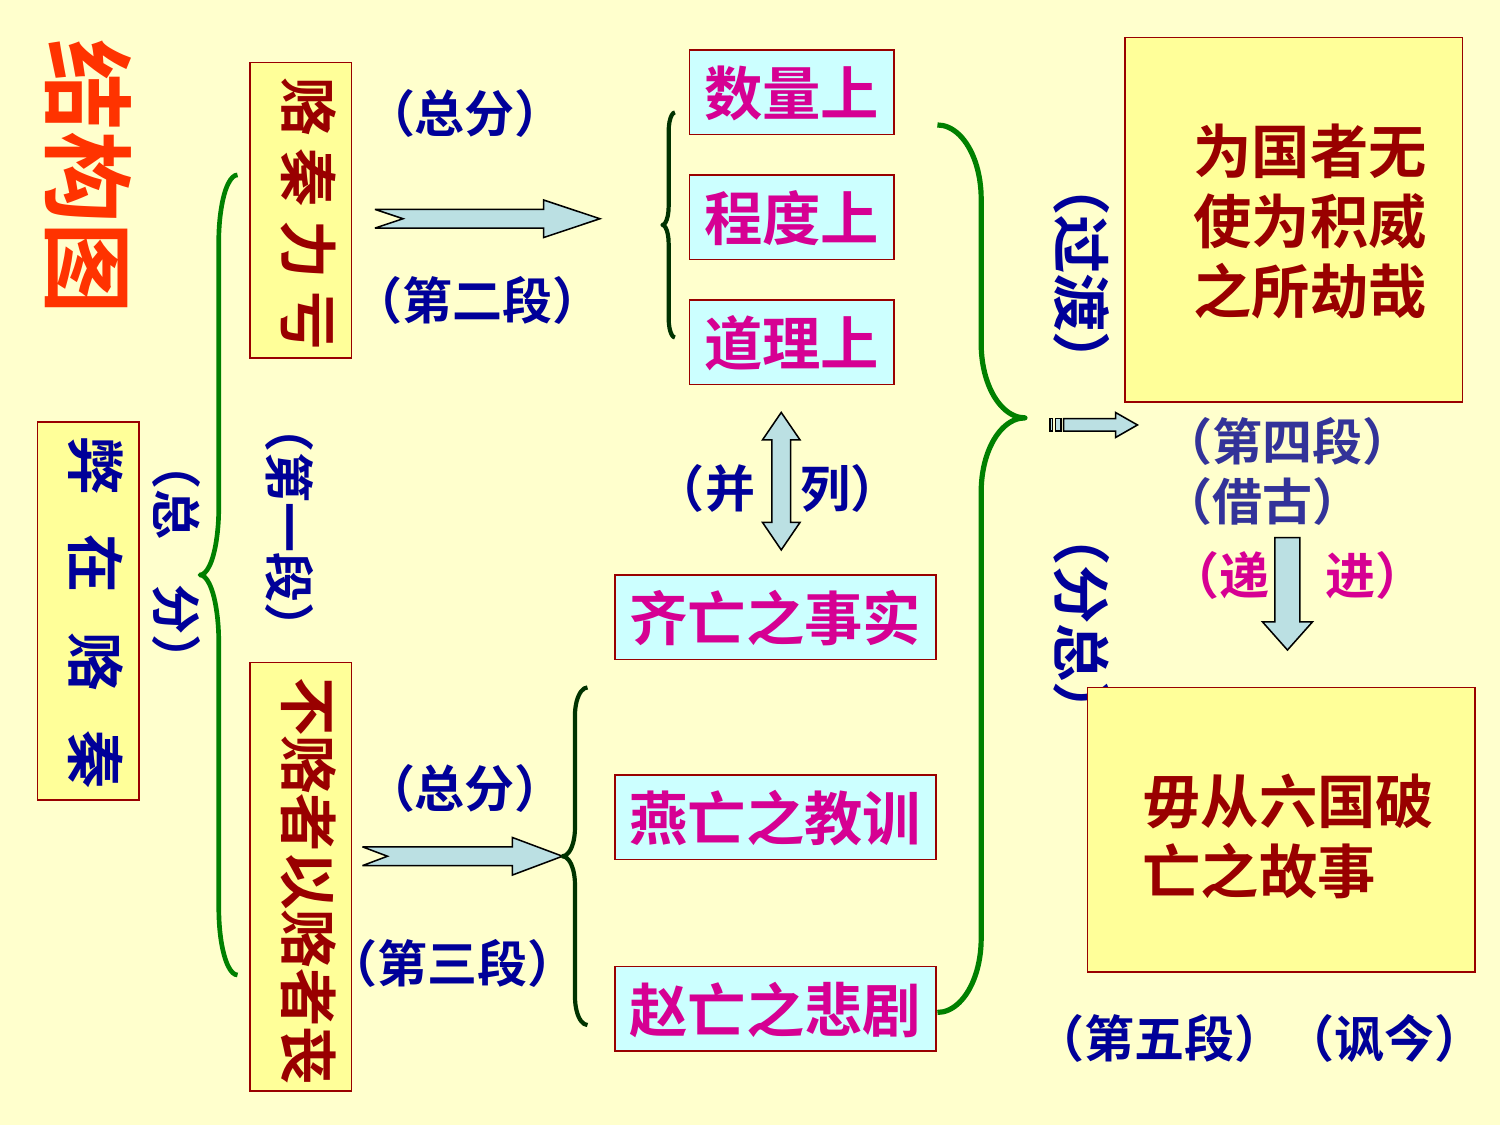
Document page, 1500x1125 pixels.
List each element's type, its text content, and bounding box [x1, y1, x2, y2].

text_box 为国者无 使为积威 之所劫哉 [1125, 37, 1463, 403]
text_box （第三段） [588, 924, 593, 1000]
text_box [562, 687, 588, 1026]
text_box 赂 秦 力 亏 [249, 62, 352, 359]
text_box （并 列） [640, 449, 771, 525]
text_box （总分） [350, 749, 574, 825]
text_box [937, 124, 1025, 1013]
text_box 程度上 [689, 174, 894, 260]
text_box 弊 在 赂 秦 [37, 421, 140, 800]
text_box （第五段）（讽今） [1019, 999, 1500, 1075]
text_box （分总） [1024, 492, 1126, 738]
text_box [374, 200, 600, 238]
text_box （第二段） [337, 262, 618, 338]
text_box （第四段） （借古） [1147, 403, 1428, 539]
text_box 数量上 [689, 50, 894, 135]
text_box 齐亡之事实 [614, 575, 936, 660]
text_box （递 进） [1154, 537, 1274, 613]
text_box [1063, 412, 1138, 438]
text_box [762, 412, 801, 550]
text_box （过渡） [1024, 142, 1125, 391]
text_box [1262, 537, 1313, 651]
text_box （递 进） [1300, 537, 1463, 613]
text_box 道理上 [689, 299, 894, 385]
text_box 不赂者以赂者丧 [249, 662, 352, 1091]
text_box [1049, 418, 1053, 432]
text_box [1055, 418, 1061, 432]
text_box （并 列） [791, 449, 915, 525]
text_box （第一段） [237, 387, 328, 654]
text_box （总分） [350, 74, 580, 150]
text_box [200, 174, 238, 976]
text_box 燕亡之教训 [614, 774, 936, 860]
text_box （总 分） [124, 424, 216, 688]
text_box [362, 837, 562, 876]
text_box 结构图 [12, 24, 153, 338]
text_box （第三段） [312, 924, 575, 1000]
text_box [662, 112, 675, 338]
text_box 毋从六国破 亡之故事 [1087, 687, 1475, 973]
text_box 赵亡之悲剧 [614, 966, 936, 1052]
